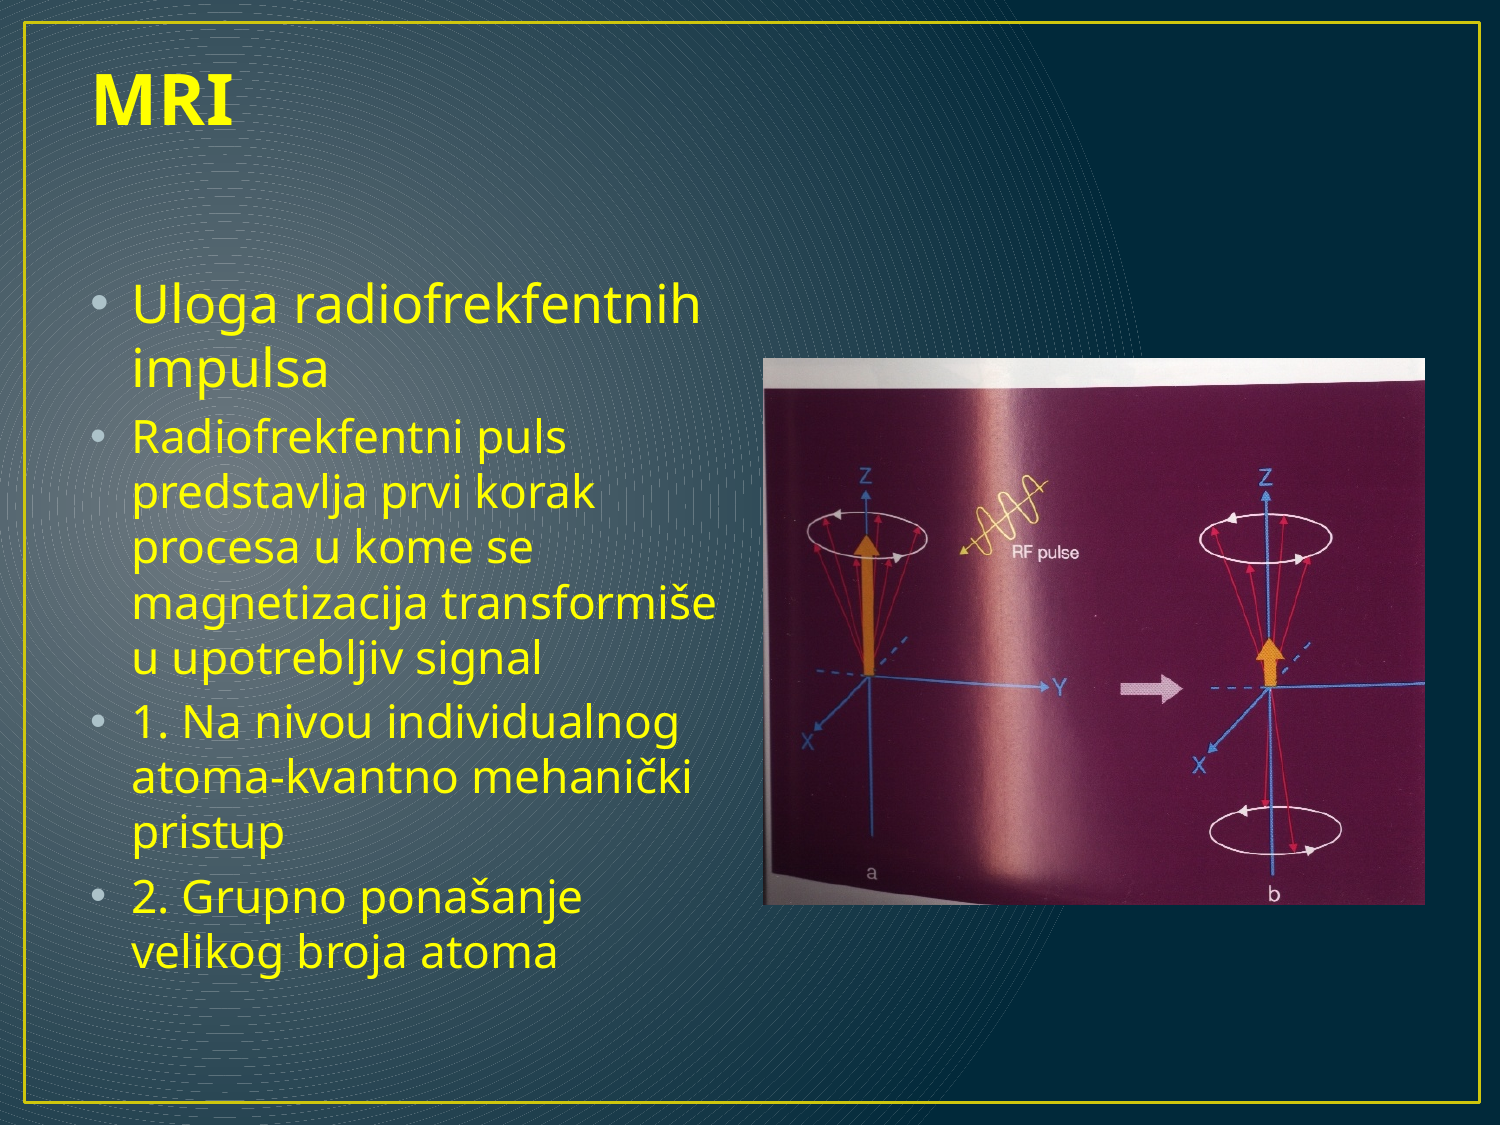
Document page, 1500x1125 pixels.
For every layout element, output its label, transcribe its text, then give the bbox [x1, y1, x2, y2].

picture [1108, 352, 1116, 358]
list Uloga radiofrekfentnih impulsa Radiofrekfentni puls predstavlja prvi korak procesa u kome se magnetizacija transformiše u upotrebljiv signal 1. Na nivou individualnog atoma-kvantno mehanički pristup 2. Grupno ponašanje velikog broja atoma [75, 262, 737, 1007]
title MRI [75, 45, 1425, 233]
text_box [763, 358, 1426, 905]
picture [1021, 910, 1032, 918]
